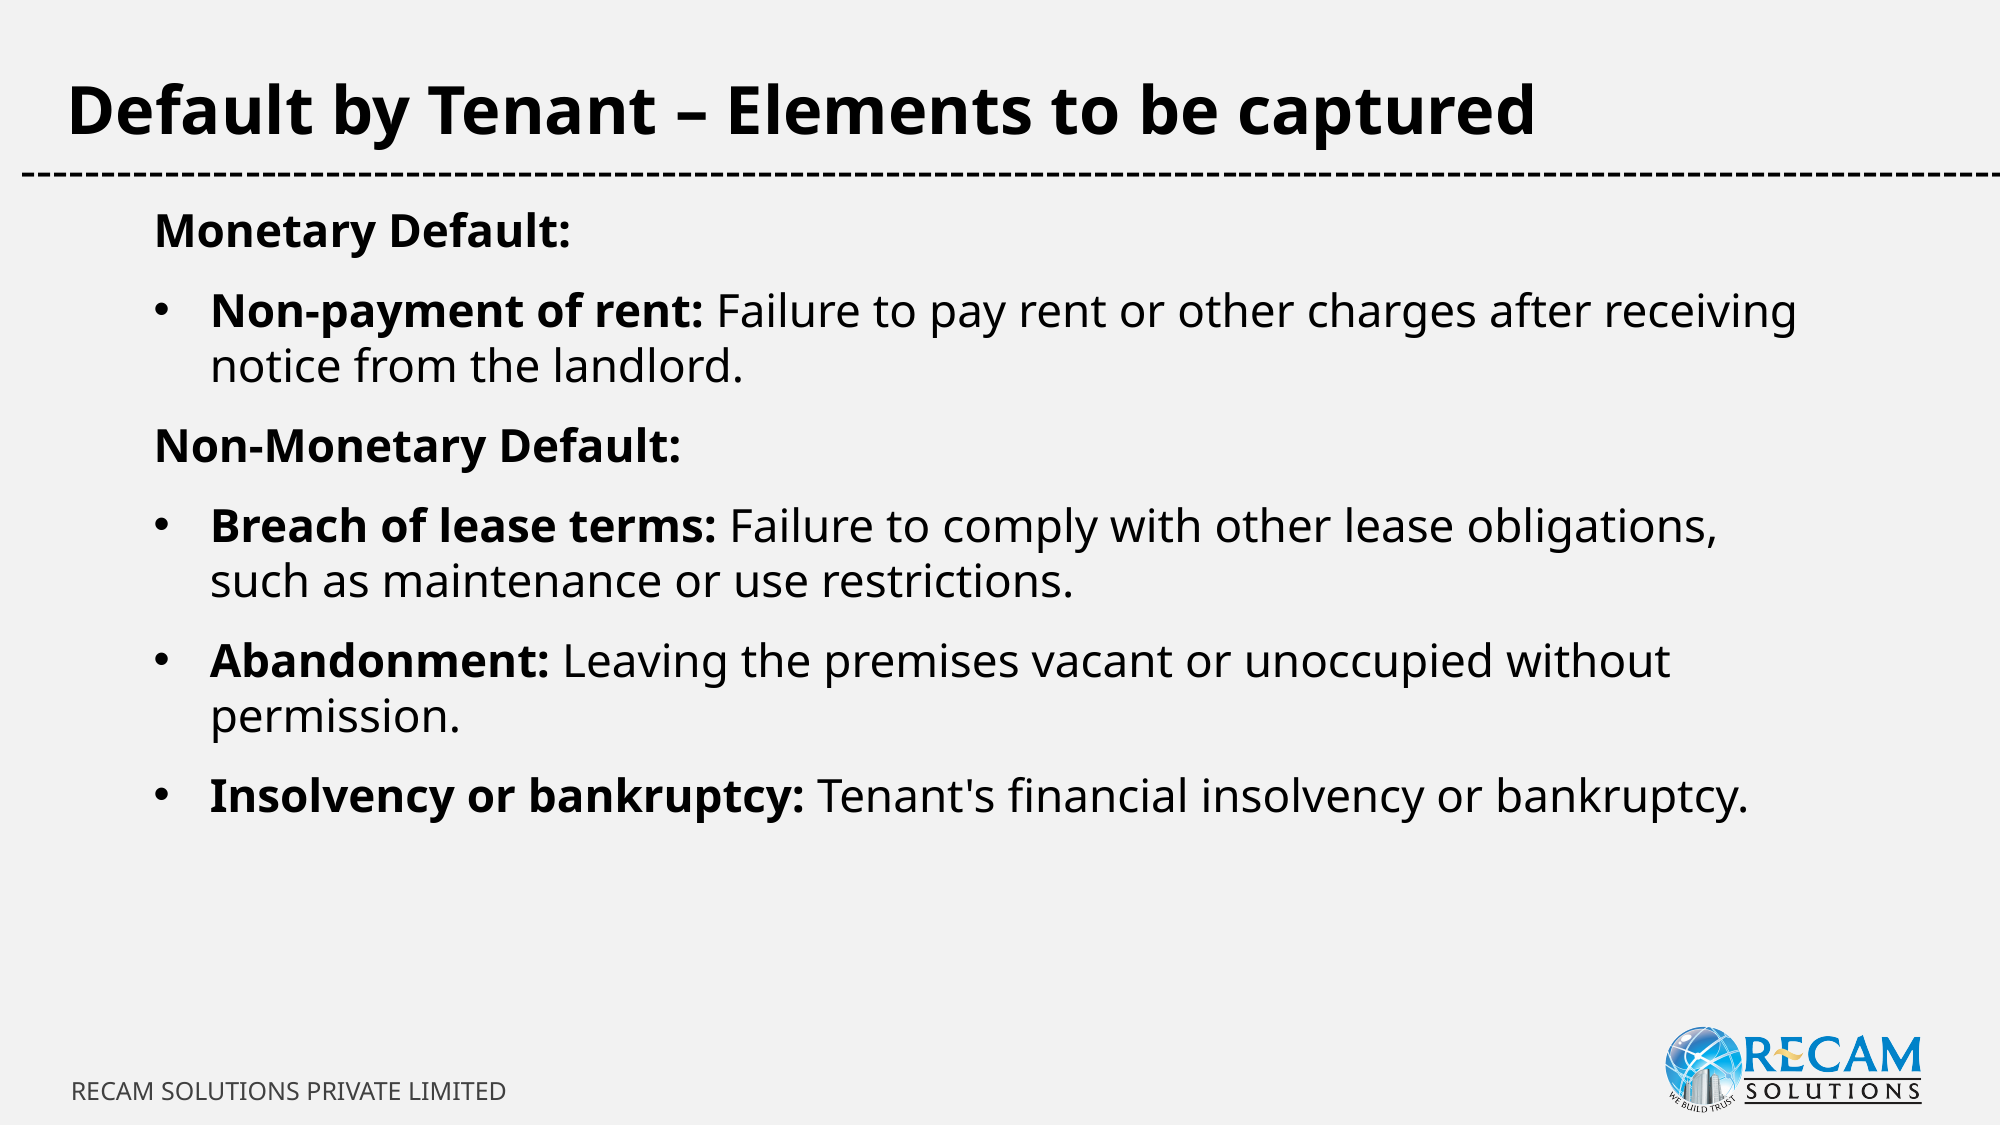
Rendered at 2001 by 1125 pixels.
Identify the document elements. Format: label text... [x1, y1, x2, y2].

footer RECAM SOLUTIONS PRIVATE LIMITED [70, 1073, 971, 1107]
text_box Default by Tenant – Elements to be captured [51, 60, 1979, 131]
text_box Monetary Default: Non-payment of rent: Failure to pay rent or other charges after receiving notice from the landlord. Non-Monetary Default: Breach of lease terms: Failure to comply with other lease obligations, such as maintenance or use restrictions. Abandonment: Leaving the premises vacant or unoccupied without permission. Insolvency or bankruptcy: Tenant's financial insolvency or bankruptcy. [138, 194, 1842, 829]
text_box ----------------------------------------------------------------------------------------------------------------------------- [6, 131, 2000, 207]
picture [1652, 1014, 1935, 1125]
